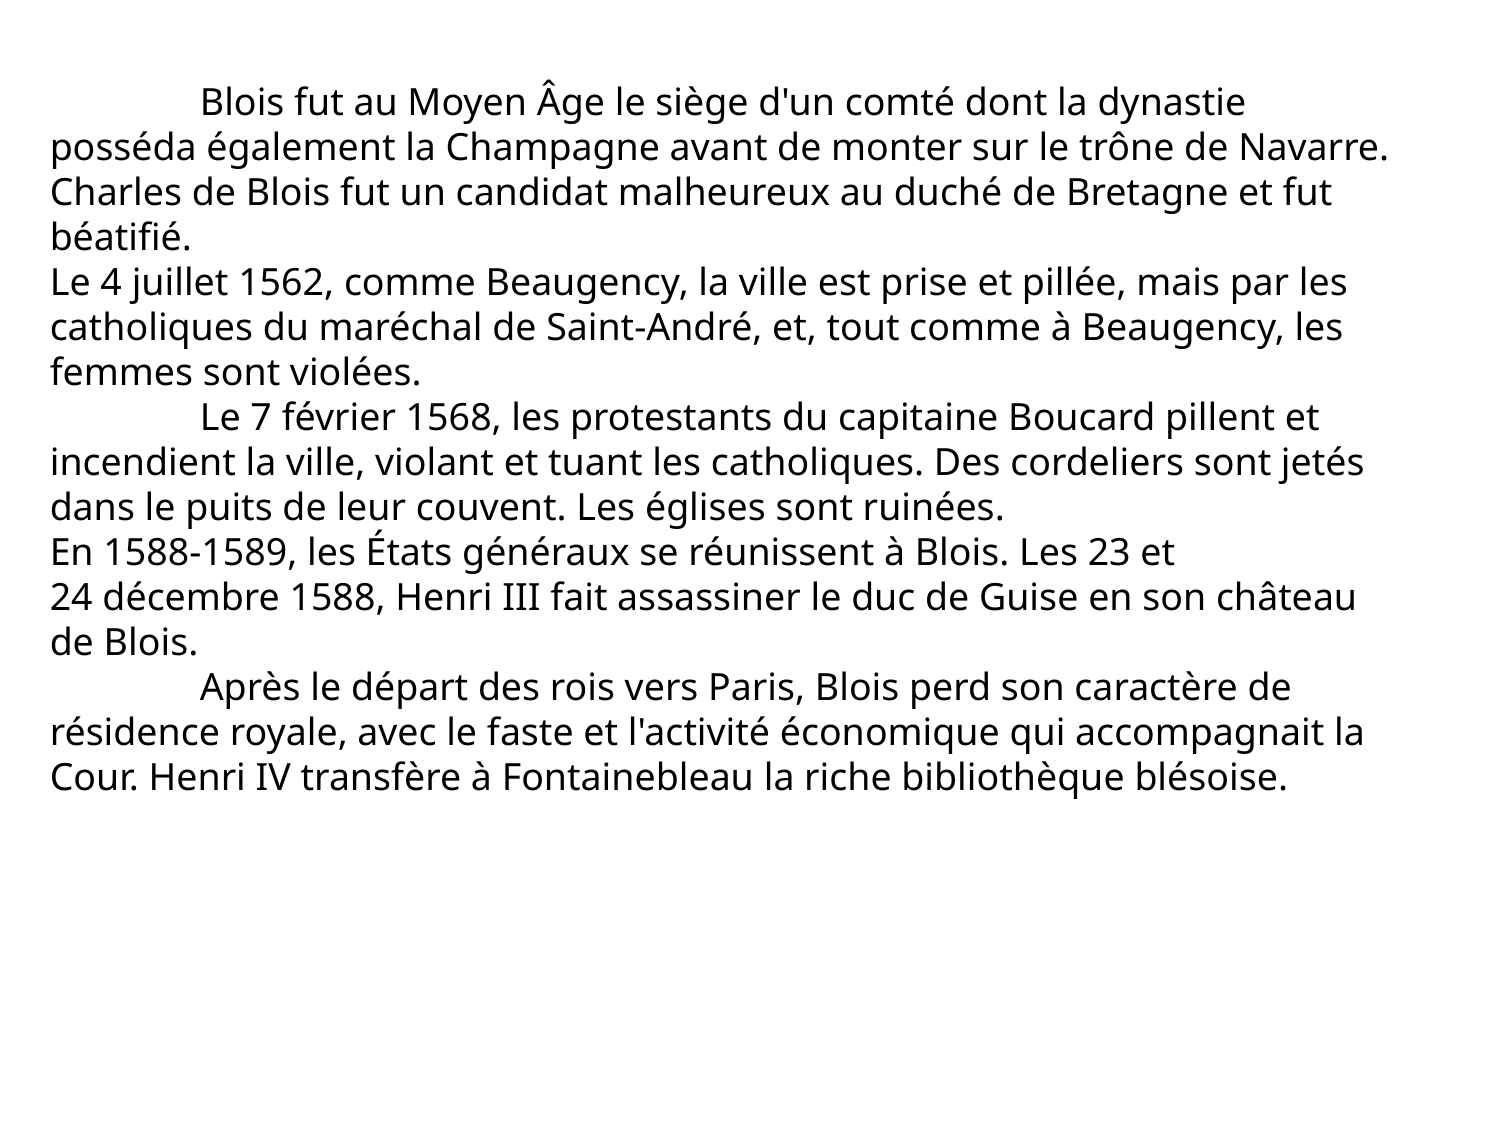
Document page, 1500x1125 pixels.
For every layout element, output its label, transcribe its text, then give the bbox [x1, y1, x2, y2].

text_box Blois fut au Moyen Âge le siège d'un comté dont la dynastie posséda également la Champagne avant de monter sur le trône de Navarre. Charles de Blois fut un candidat malheureux au duché de Bretagne et fut béatifié. Le 4 juillet 1562, comme Beaugency, la ville est prise et pillée, mais par les catholiques du maréchal de Saint-André, et, tout comme à Beaugency, les femmes sont violées. Le 7 février 1568, les protestants du capitaine Boucard pillent et incendient la ville, violant et tuant les catholiques. Des cordeliers sont jetés dans le puits de leur couvent. Les églises sont ruinées. En 1588-1589, les États généraux se réunissent à Blois. Les 23 et 24 décembre 1588, Henri III fait assassiner le duc de Guise en son château de Blois. Après le départ des rois vers Paris, Blois perd son caractère de résidence royale, avec le faste et l'activité économique qui accompagnait la Cour. Henri IV transfère à Fontainebleau la riche bibliothèque blésoise. [35, 70, 1418, 805]
